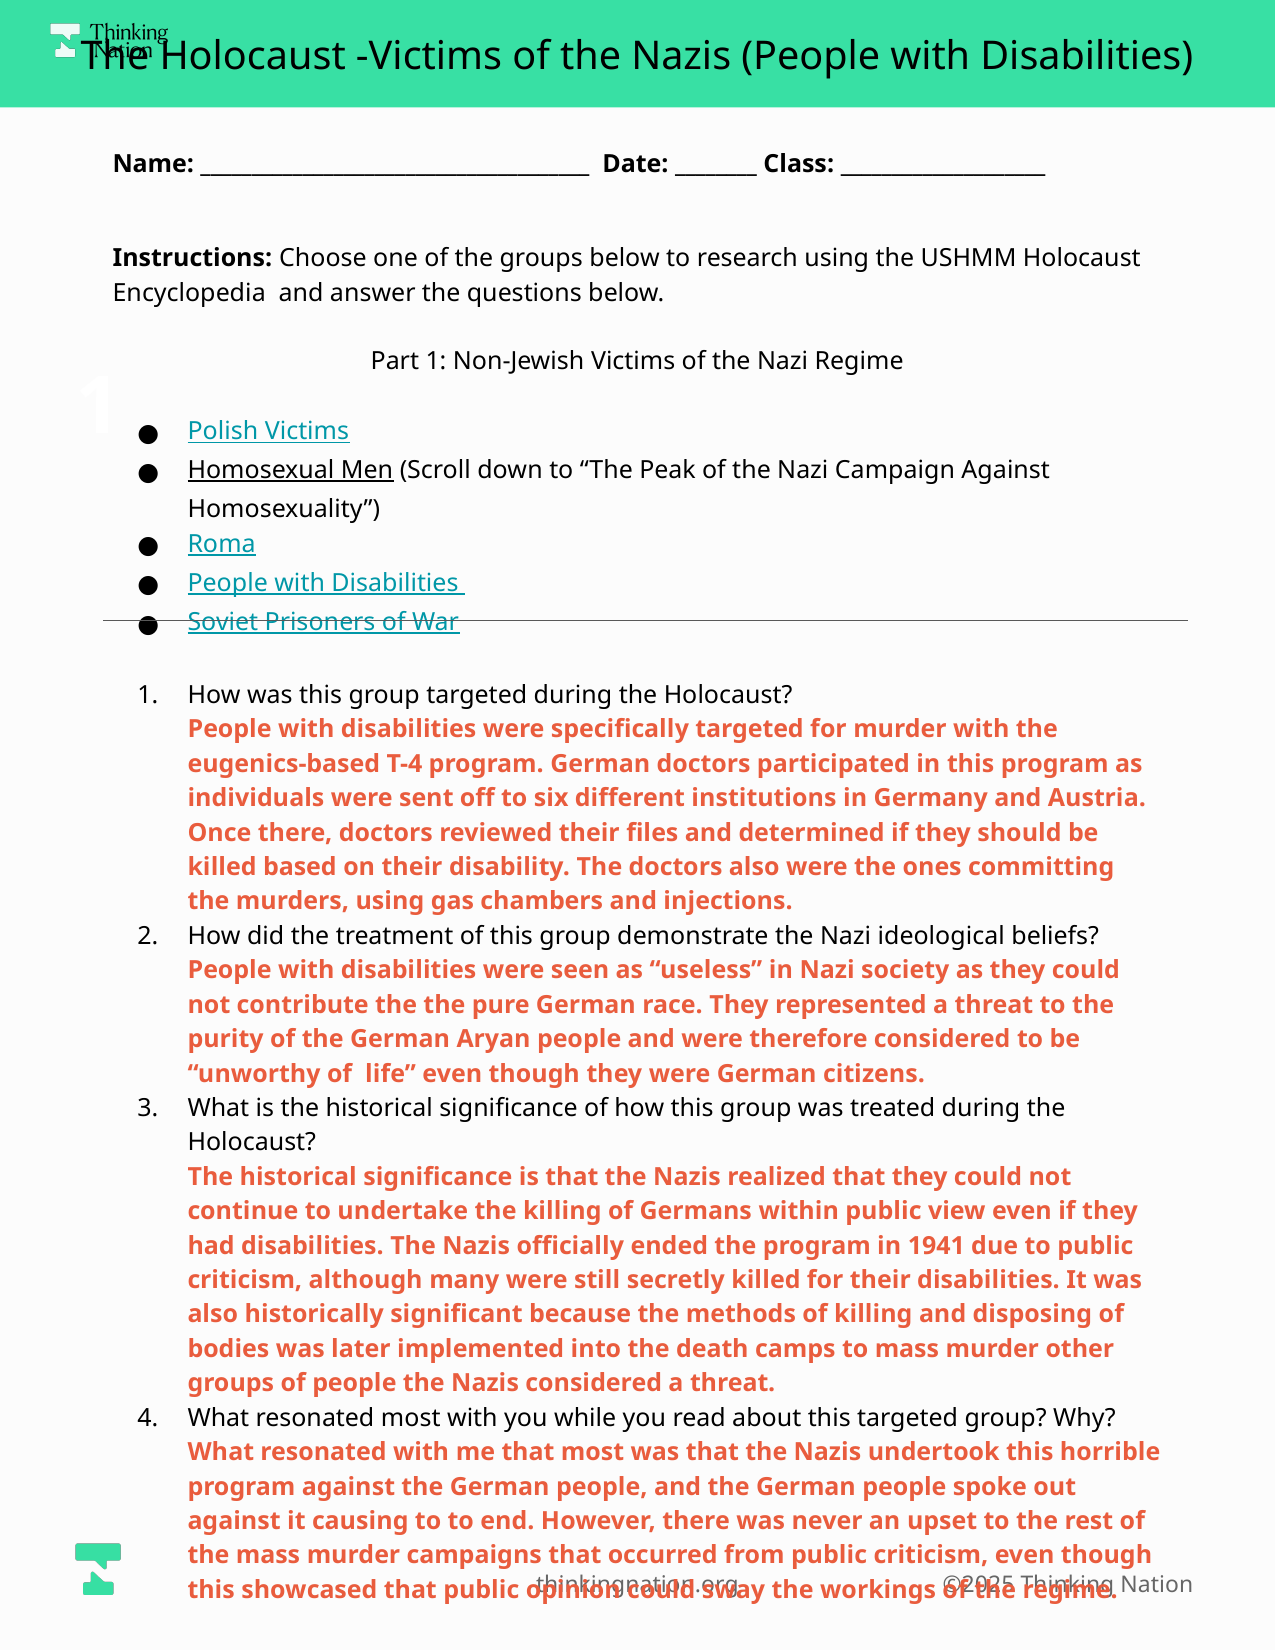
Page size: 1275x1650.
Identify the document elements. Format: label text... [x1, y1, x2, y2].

picture [62, 1533, 134, 1605]
text_box ©2025 Thinking Nation [1178, 1553, 1210, 1605]
text_box The Holocaust -Victims of the Nazis (People with Disabilities) [0, 0, 1275, 108]
text_box Name: ______________________________________ Date: ________ Class: ____________________ Instructions: Choose one of the groups below to research using the USHMM Holocaust Encyclopedia and answer the questions below. Part 1: Non-Jewish Victims of the Nazi Regime Polish Victims Homosexual Men (Scroll down to “The Peak of the Nazi Campaign Against Homosexuality”) Roma People with Disabilities Soviet Prisoners of War How was this group targeted during the Holocaust? People with disabilities were specifically targeted for murder with the eugenics-based T-4 program. German doctors participated in this program as individuals were sent off to six different institutions in Germany and Austria. Once there, doctors reviewed their files and determined if they should be killed based on their disability. The doctors also were the ones committing the murders, using gas chambers and injections. How did the treatment of this group demonstrate the Nazi ideological beliefs? People with disabilities were seen as “useless” in Nazi society as they could not contribute the the pure German race. They represented a threat to the purity of the German Aryan people and were therefore considered to be “unworthy of life” even though they were German citizens. What is the historical significance of how this group was treated during the Holocaust? The historical significance is that the Nazis realized that they could not continue to undertake the killing of Germans within public view even if they had disabilities. The Nazis officially ended the program in 1941 due to public criticism, although many were still secretly killed for their disabilities. It was also historically significant because the methods of killing and disposing of bodies was later implemented into the death camps to mass murder other groups of people the Nazis considered a threat. What resonated most with you while you read about this targeted group? Why? What resonated with me that most was that the Nazis undertook this horrible program against the German people, and the German people spoke out against it causing to to end. However, there was never an upset to the rest of the mass murder campaigns that occurred from public criticism, even though this showcased that public opinion could sway the workings of the regime. [97, 132, 1178, 1619]
text_box 1 [30, 315, 165, 450]
picture [36, 12, 172, 69]
